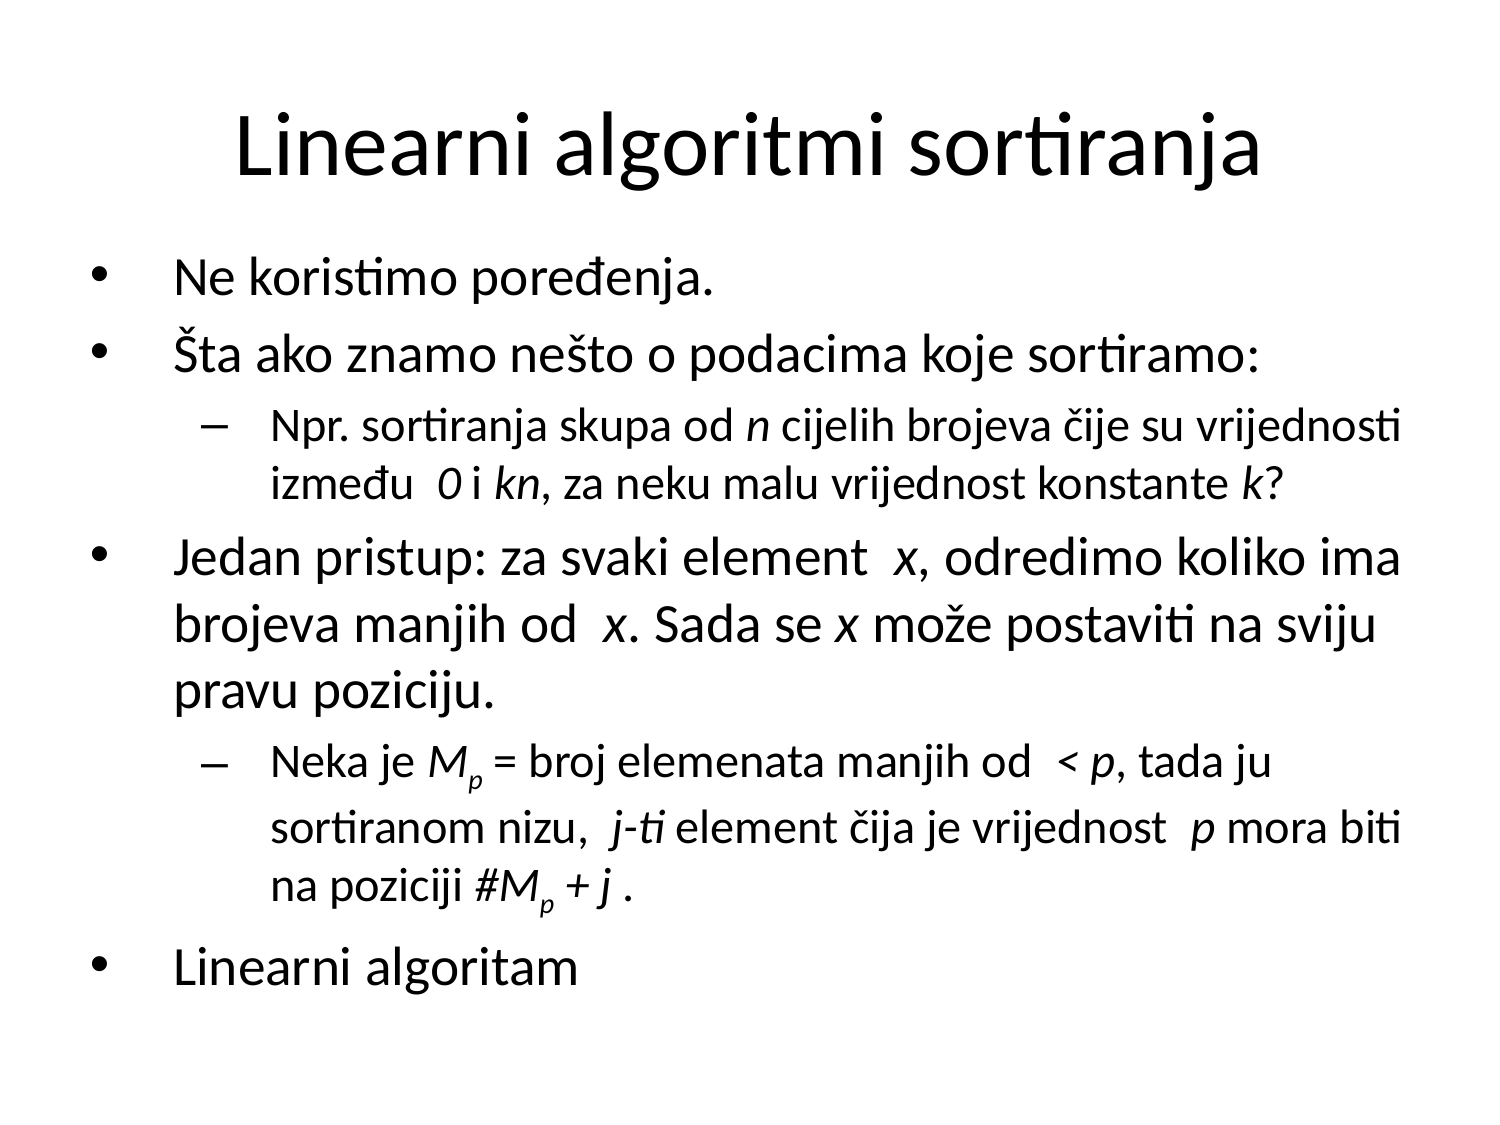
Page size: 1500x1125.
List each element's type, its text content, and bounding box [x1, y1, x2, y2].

text_box Linearni algoritmi sortiranja [75, 45, 1425, 232]
text_box Ne koristimo poređenja. Šta ako znamo nešto o podacima koje sortiramo: Npr. sortiranja skupa od n cijelih brojeva čije su vrijednosti između 0 i kn, za neku malu vrijednost konstante k? Jedan pristup: za svaki element x, odredimo koliko ima brojeva manjih od x. Sada se x može postaviti na sviju pravu poziciju. Neka je Mp = broj elemenata manjih od < p, tada ju sortiranom nizu, j-ti element čija je vrijednost p mora biti na poziciji #Mp + j . Linearni algoritam [75, 232, 1425, 1070]
